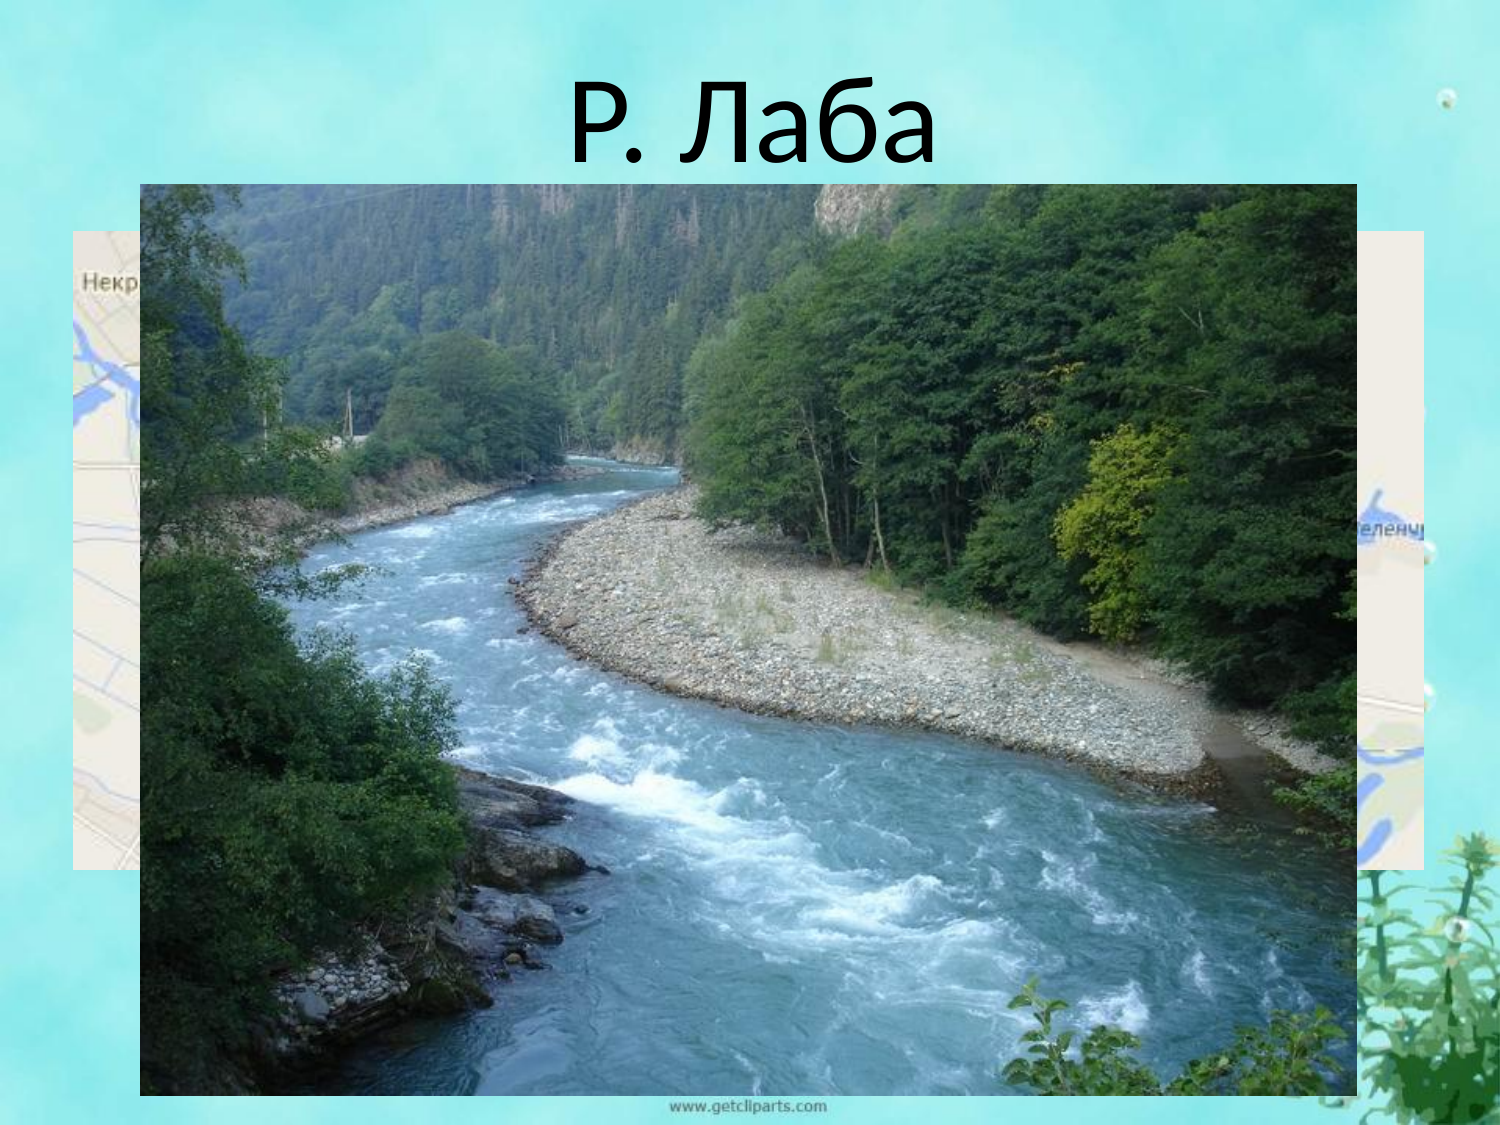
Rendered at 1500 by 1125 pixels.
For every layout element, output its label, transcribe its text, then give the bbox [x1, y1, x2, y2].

title Р. Лаба [3, 54, 1500, 171]
picture [0, 0, 1500, 1125]
